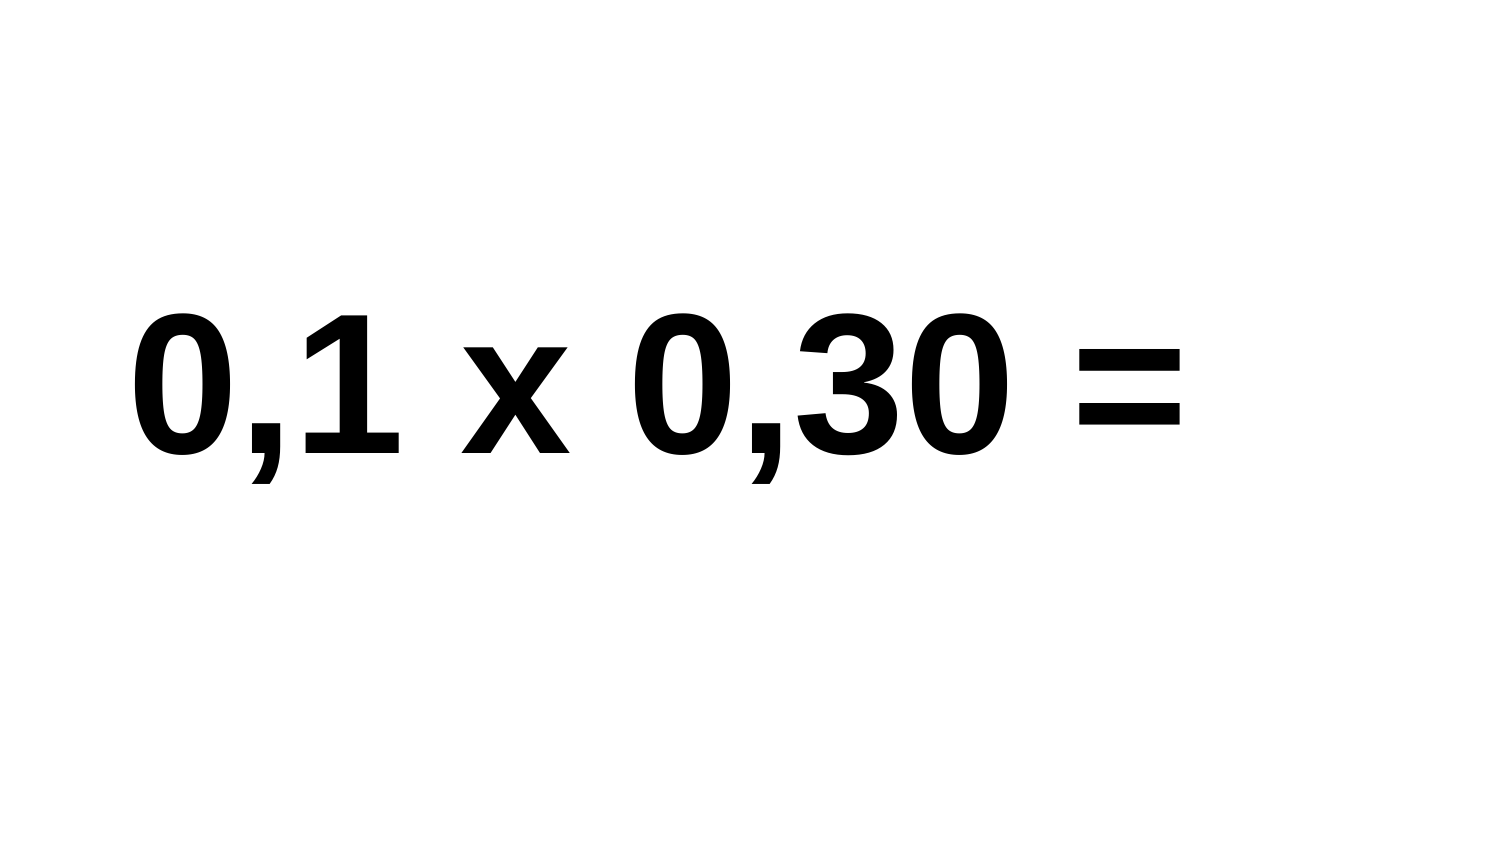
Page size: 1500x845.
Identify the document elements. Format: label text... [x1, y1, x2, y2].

text_box 0,1 x 0,30 = [112, 317, 1388, 509]
